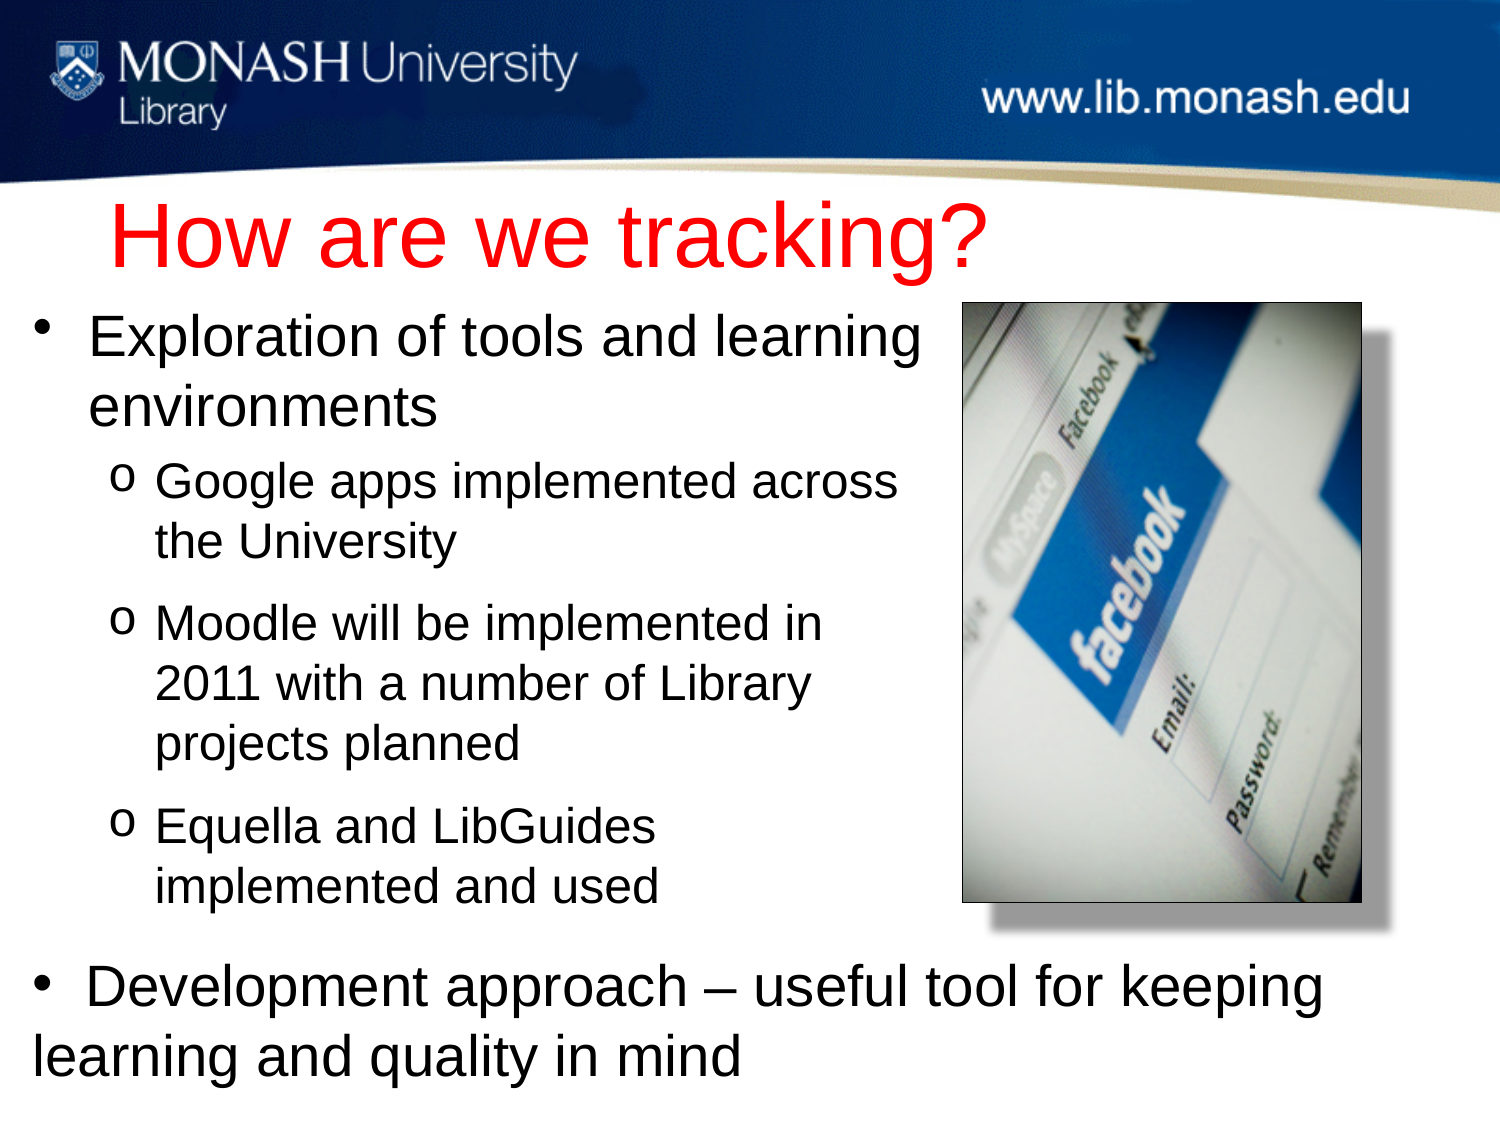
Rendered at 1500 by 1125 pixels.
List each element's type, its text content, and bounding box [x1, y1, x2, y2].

text_box Development approach – useful tool for keeping learning and quality in mind [17, 940, 1489, 1096]
picture [0, 0, 1500, 1125]
title How are we tracking? [93, 136, 1444, 325]
list Exploration of tools and learning environments Google apps implemented across the University Moodle will be implemented in 2011 with a number of Library projects planned Equella and LibGuides implemented and used [17, 290, 940, 940]
